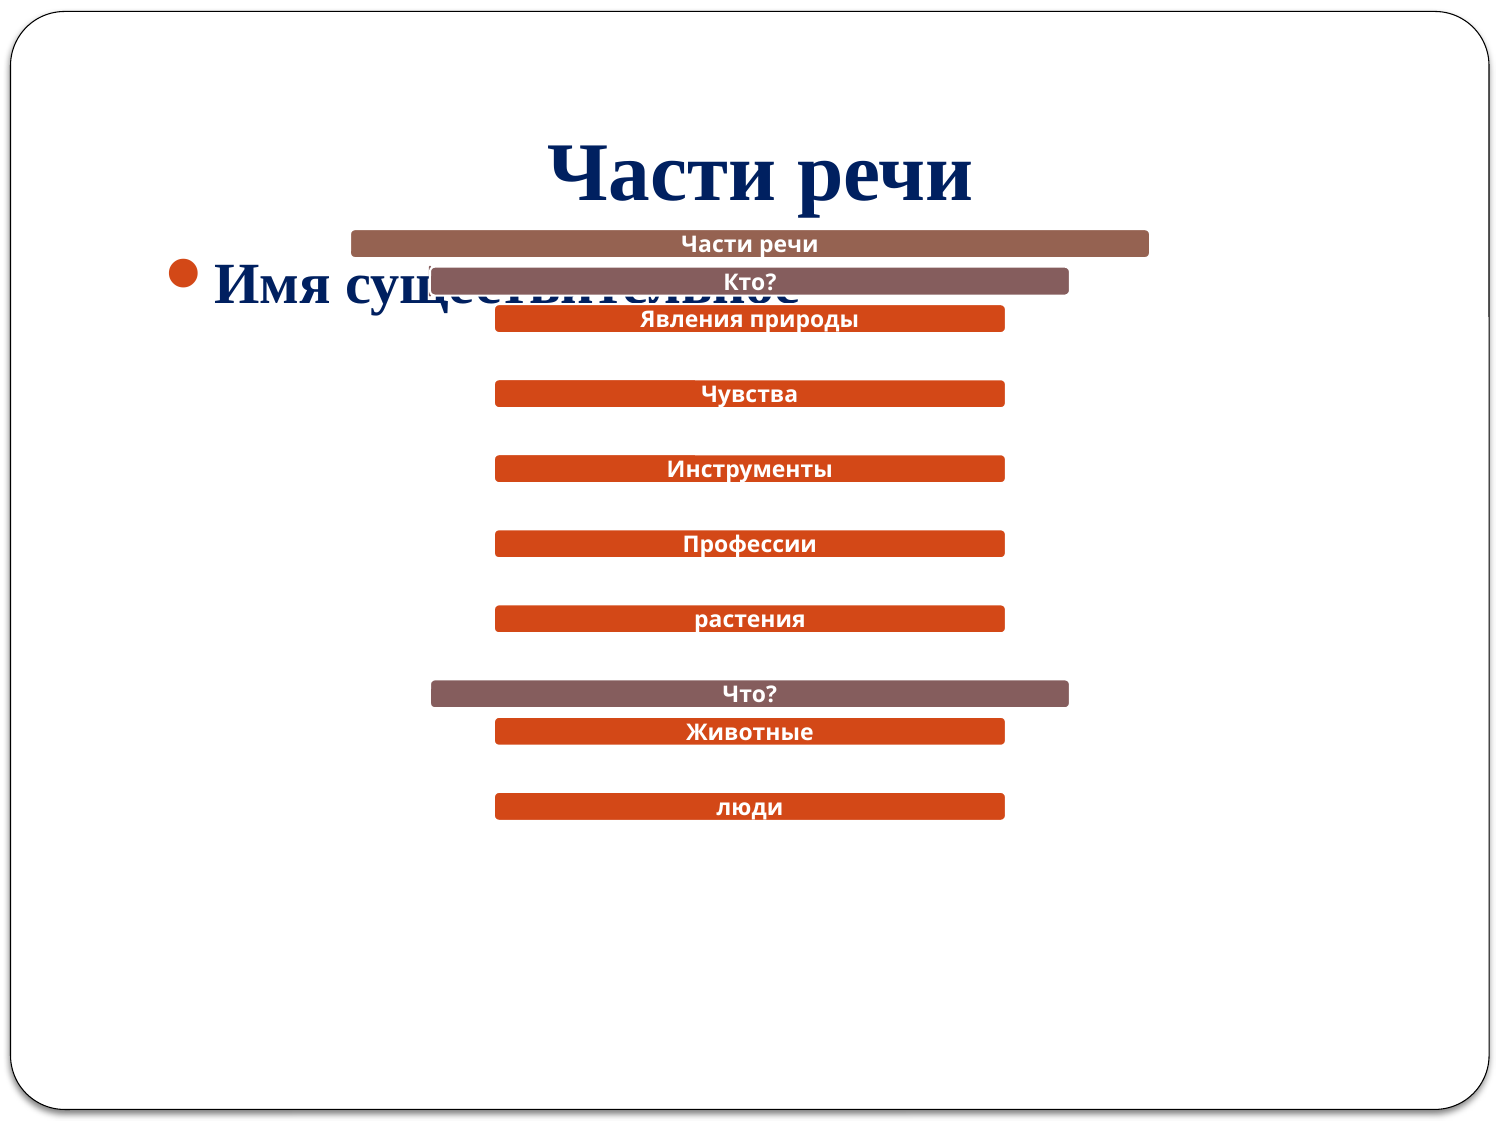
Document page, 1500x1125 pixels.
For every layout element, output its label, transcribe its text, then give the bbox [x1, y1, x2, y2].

title Части речи [150, 45, 1425, 233]
list Имя существительное [150, 237, 1425, 988]
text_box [249, 228, 1251, 897]
